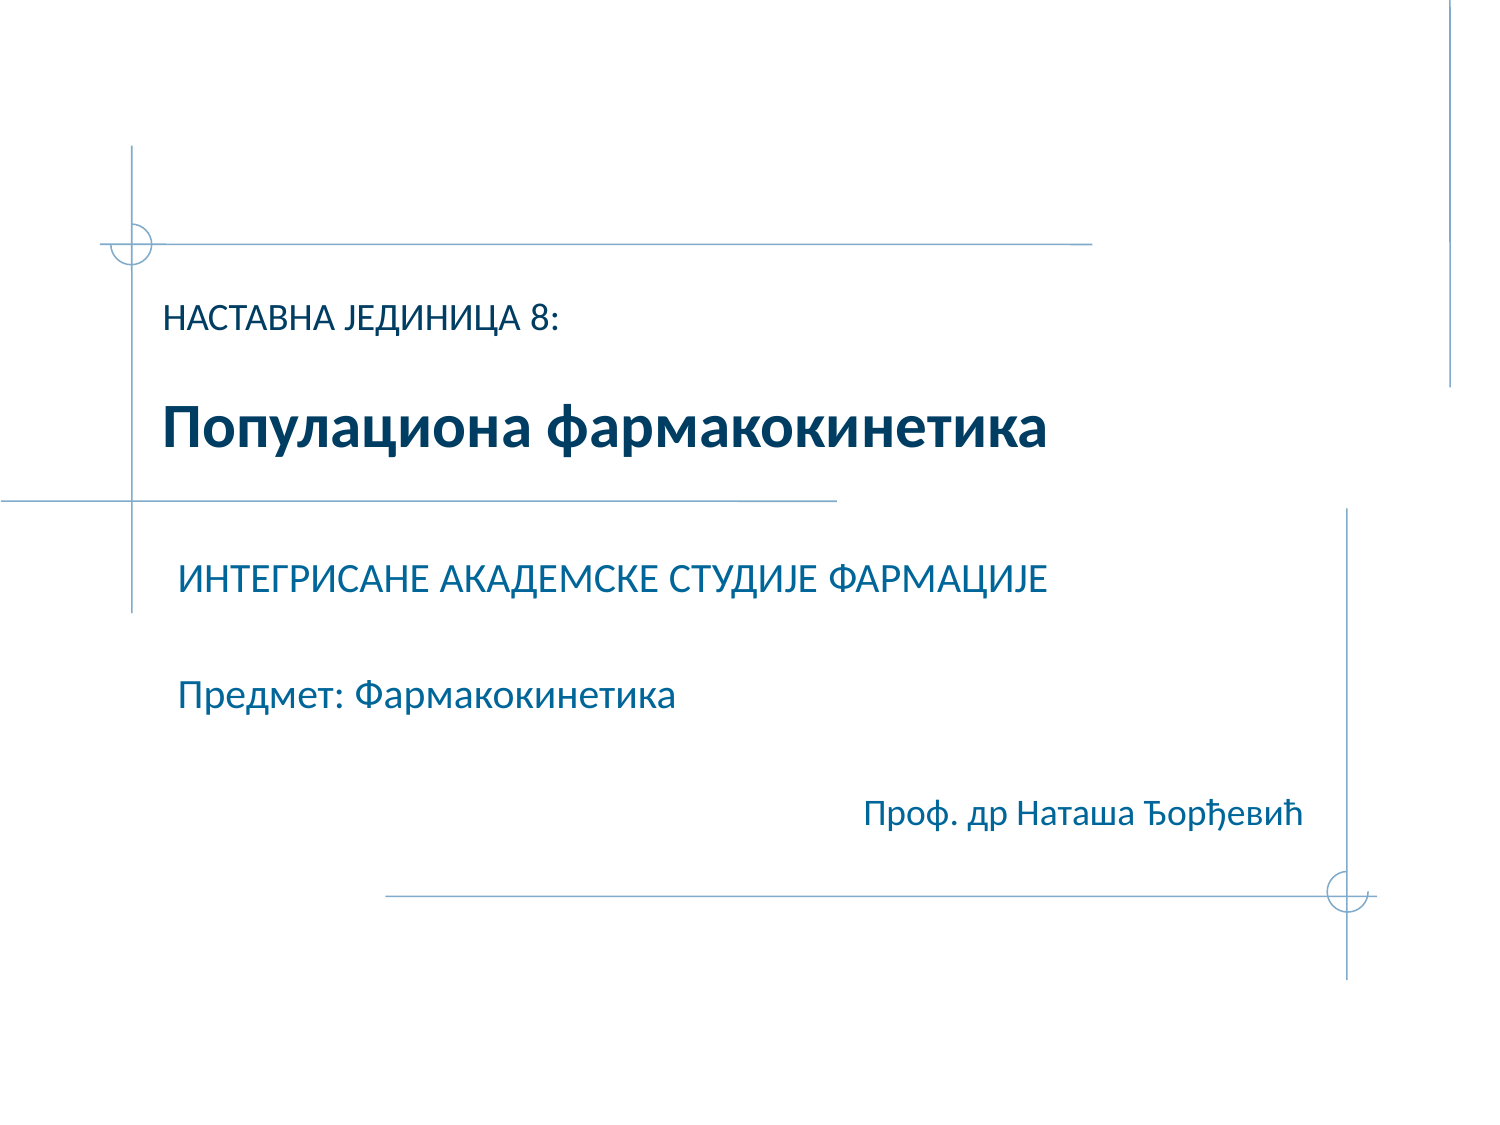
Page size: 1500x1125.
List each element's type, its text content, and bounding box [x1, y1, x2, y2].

title НАСТАВНА ЈЕДИНИЦА 8: Популациона фармакокинетика [147, 280, 1438, 469]
subtitle ИНТЕГРИСАНЕ АКАДЕМСКЕ СТУДИЈЕ ФАРМАЦИЈЕ Предмет: Фармакокинетика Проф. др Наташа Ђорђевић [162, 542, 1330, 870]
